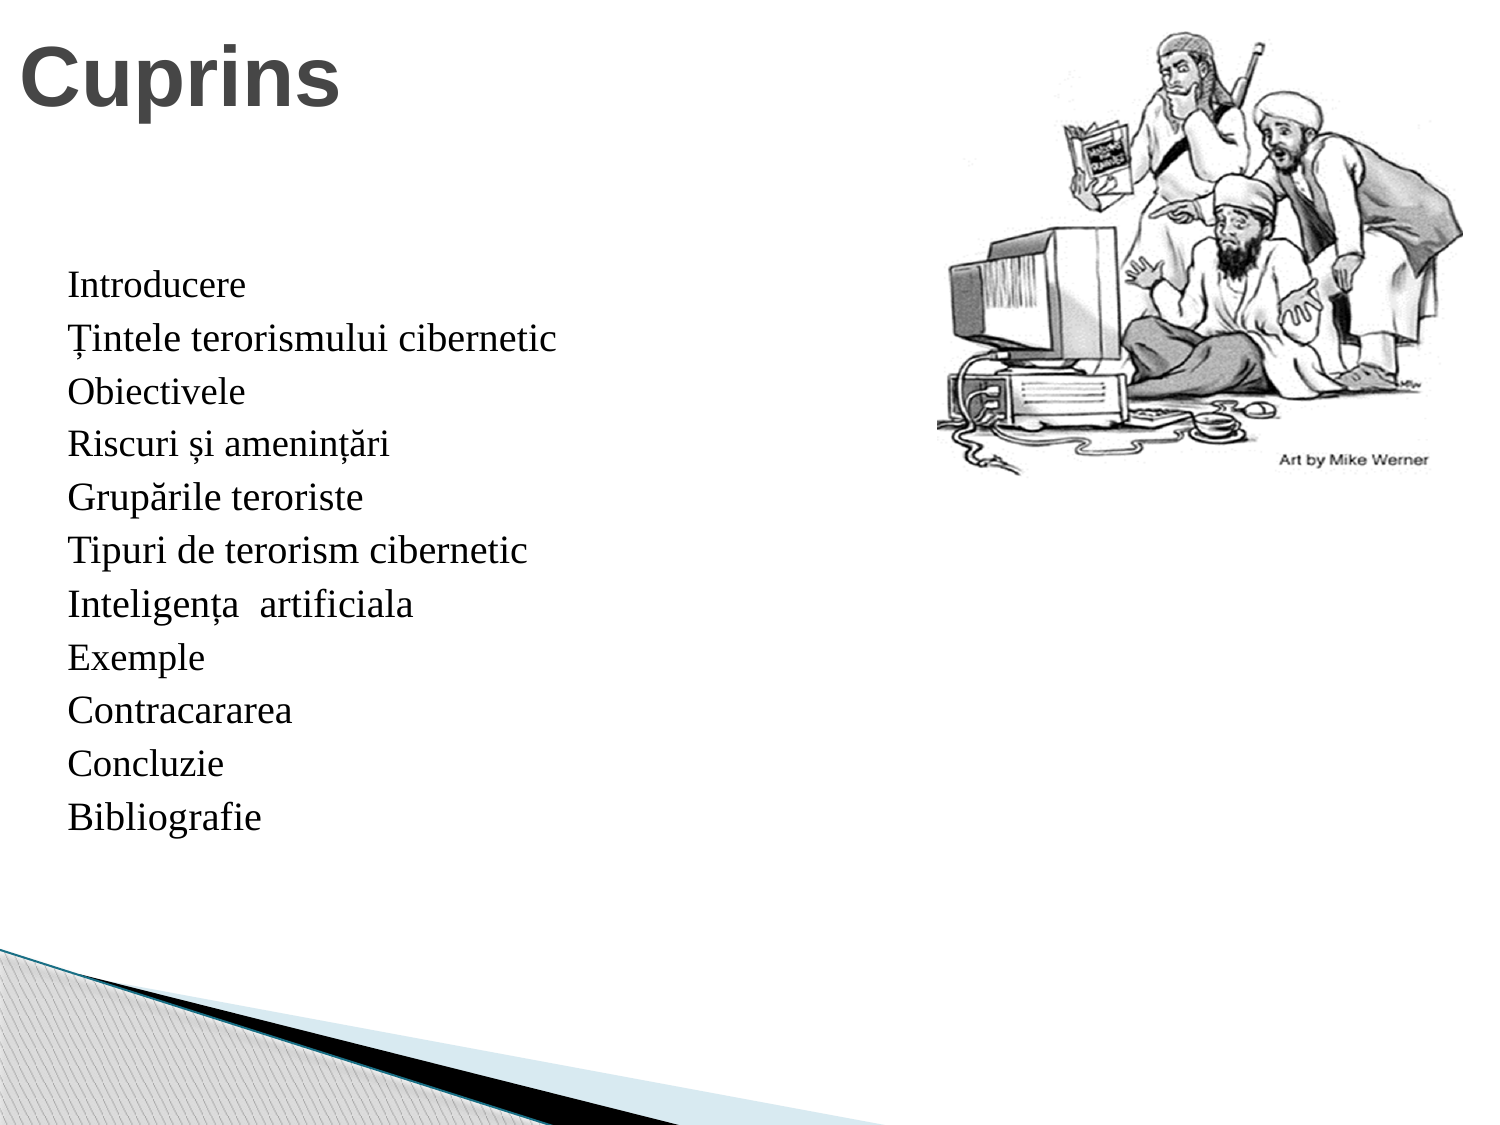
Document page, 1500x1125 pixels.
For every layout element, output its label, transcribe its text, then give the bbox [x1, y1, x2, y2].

list Introducere Țintele terorismului cibernetic Obiectivele Riscuri și amenințări Grupările teroriste Tipuri de terorism cibernetic Inteligența artificiala Exemple Contracararea Concluzie Bibliografie [50, 251, 1050, 852]
picture [937, 24, 1463, 479]
title Cuprins [4, 0, 1242, 148]
